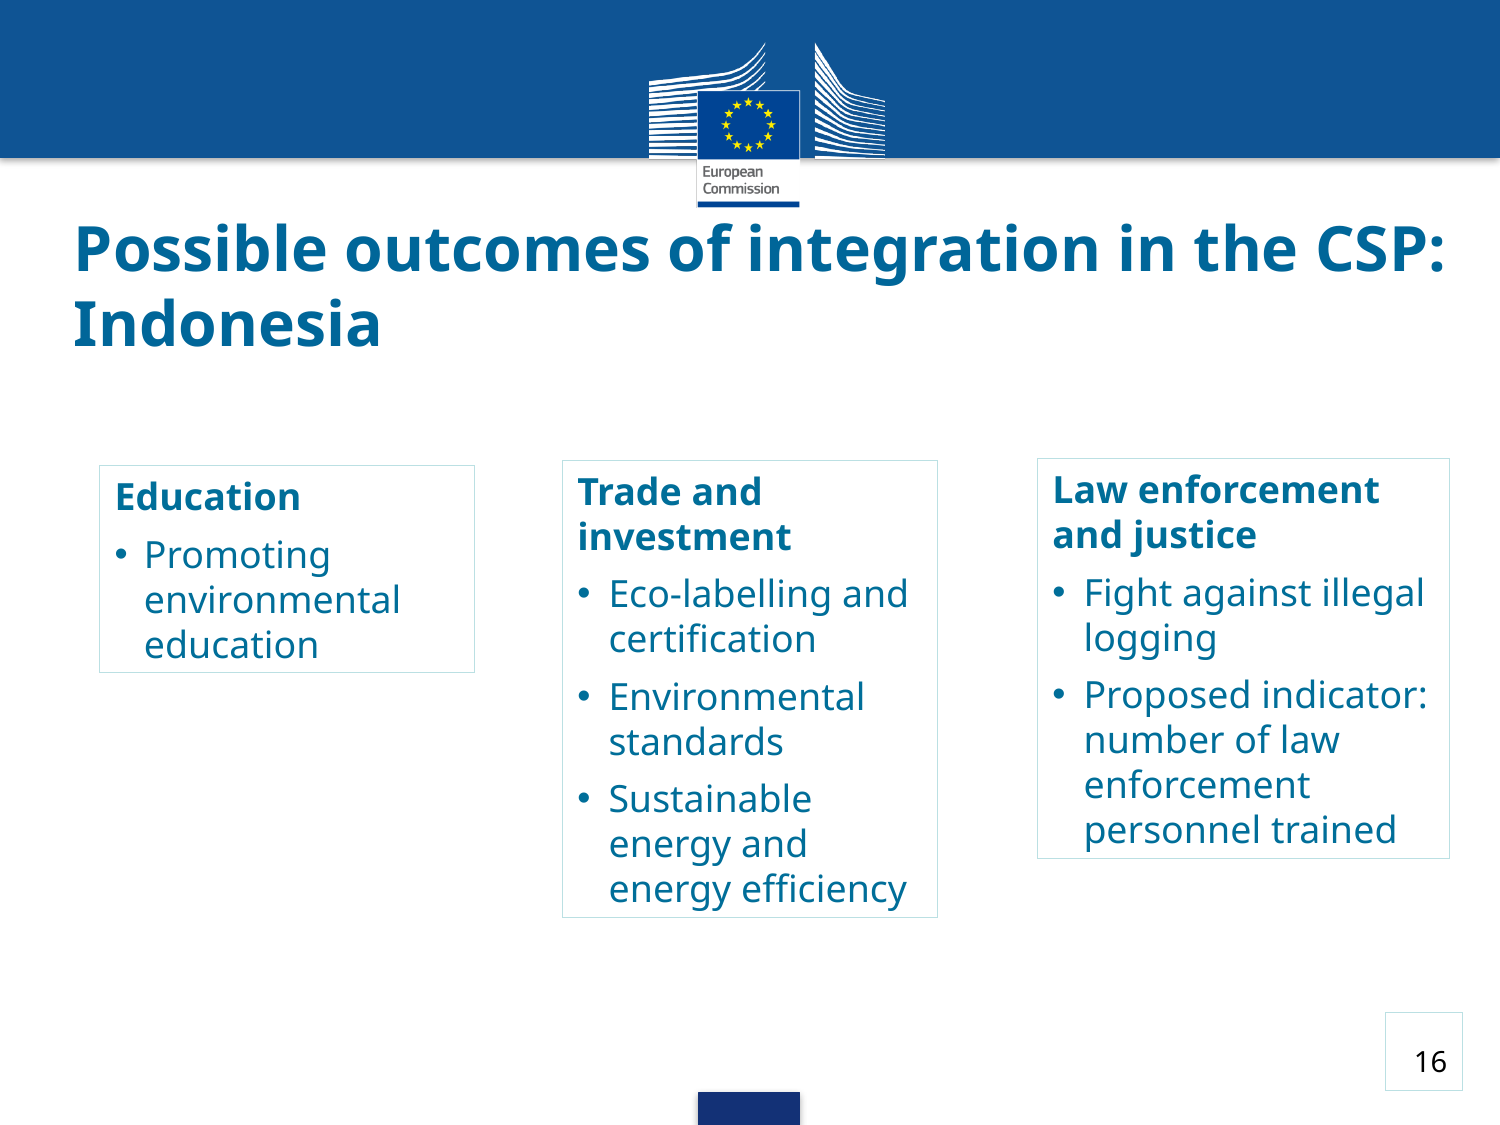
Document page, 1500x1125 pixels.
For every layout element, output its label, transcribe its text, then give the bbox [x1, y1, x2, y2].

text_box Education Promoting environmental education [99, 465, 475, 673]
text_box Trade and investment Eco-labelling and certification Environmental standards Sustainable energy and energy efficiency [562, 460, 938, 918]
slide_number 16 [1385, 1012, 1463, 1091]
text_box Law enforcement and justice Fight against illegal logging Proposed indicator: number of law enforcement personnel trained [1037, 458, 1450, 859]
title Possible outcomes of integration in the CSP: Indonesia [0, 182, 1500, 386]
picture [649, 42, 885, 182]
